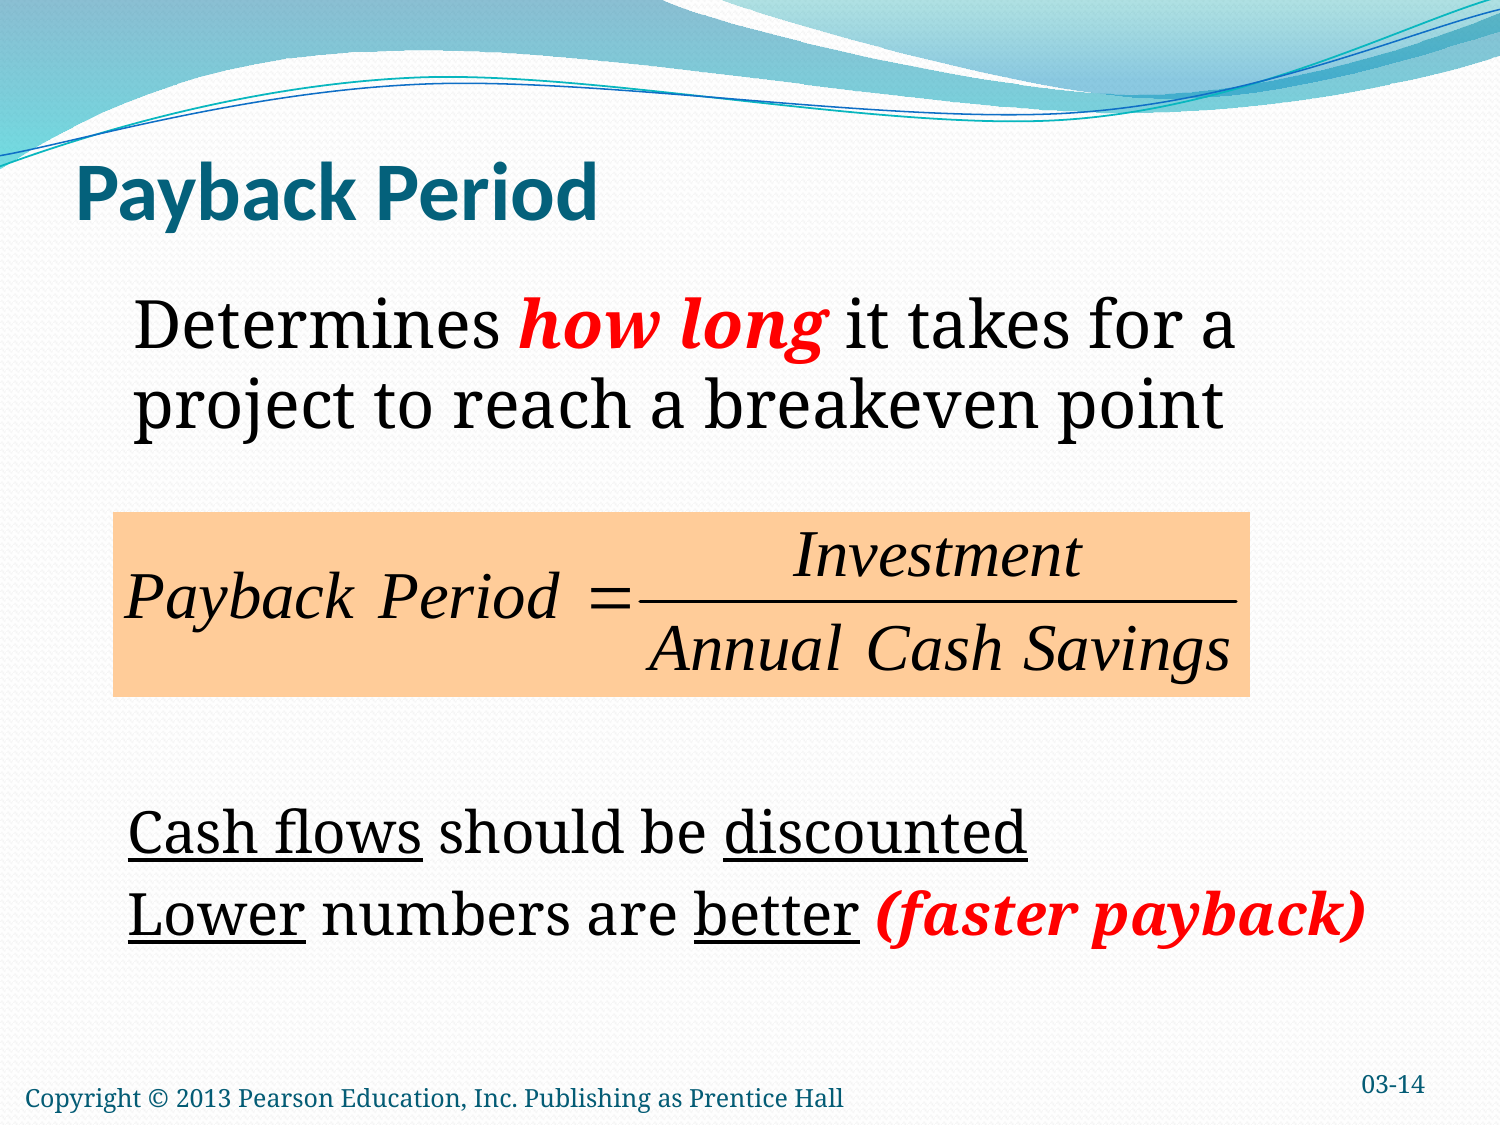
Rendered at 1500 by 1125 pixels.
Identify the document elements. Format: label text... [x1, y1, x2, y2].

list Cash flows should be discounted Lower numbers are better (faster payback) [112, 787, 1463, 1013]
text_box Determines how long it takes for a project to reach a breakeven point [62, 274, 1413, 500]
slide_number 03-14 [1299, 1042, 1425, 1103]
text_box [112, 512, 1251, 697]
title Payback Period [74, 49, 1426, 238]
